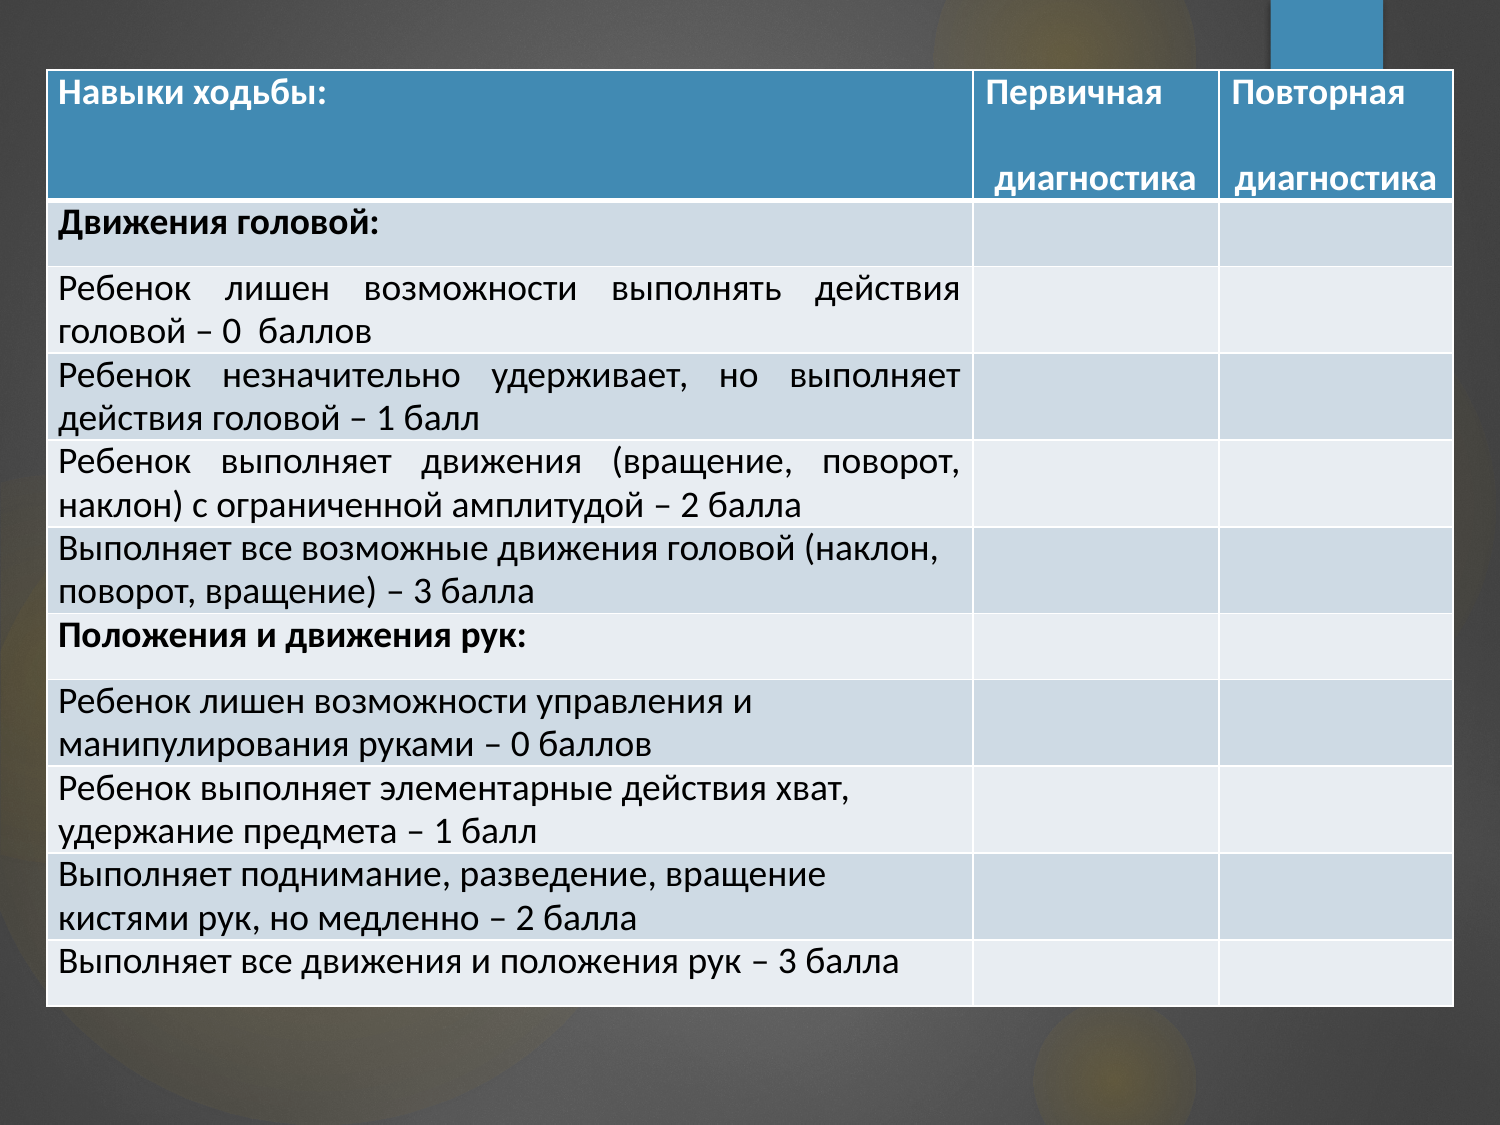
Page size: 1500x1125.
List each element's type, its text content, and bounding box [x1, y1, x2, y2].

table_header Первичная диагностика [974, 71, 1218, 198]
table_cell Движения головой: [48, 203, 972, 266]
table_header Навыки ходьбы: [48, 71, 972, 198]
table_cell Выполняет все возможные движения головой (наклон, поворот, вращение) – 3 балла [48, 528, 972, 613]
table_cell Ребенок выполняет движения (вращение, поворот, наклон) с ограниченной амплитудой – 2 балла [48, 441, 972, 526]
table_cell [974, 528, 1218, 613]
table_cell [1220, 528, 1452, 613]
table_cell Выполняет поднимание, разведение, вращение кистями рук, но медленно – 2 балла [48, 854, 972, 939]
table_cell [1220, 203, 1452, 266]
table_cell [974, 441, 1218, 526]
table_cell [1220, 941, 1452, 1005]
table_cell [974, 854, 1218, 939]
table_cell [1220, 854, 1452, 939]
table_cell [1220, 354, 1452, 439]
table_cell [974, 267, 1218, 352]
table_cell [974, 354, 1218, 439]
table_cell Выполняет все движения и положения рук – 3 балла [48, 941, 972, 1005]
table_cell Ребенок незначительно удерживает, но выполняет действия головой – 1 балл [48, 354, 972, 439]
table_cell Ребенок выполняет элементарные действия хват, удержание предмета – 1 балл [48, 767, 972, 852]
table_cell Положения и движения рук: [48, 614, 972, 679]
table_cell Ребенок лишен возможности управления и манипулирования руками – 0 баллов [48, 680, 972, 765]
table_cell Ребенок лишен возможности выполнять действия головой – 0 баллов [48, 267, 972, 352]
table_cell [974, 680, 1218, 765]
table_cell [974, 767, 1218, 852]
table_cell [1220, 614, 1452, 679]
table_cell [1220, 680, 1452, 765]
table_cell [1220, 267, 1452, 352]
table_cell [974, 203, 1218, 266]
table_cell [1220, 441, 1452, 526]
table_header Повторная диагностика [1220, 71, 1452, 198]
table_cell [974, 614, 1218, 679]
table_cell [1220, 767, 1452, 852]
table_cell [974, 941, 1218, 1005]
